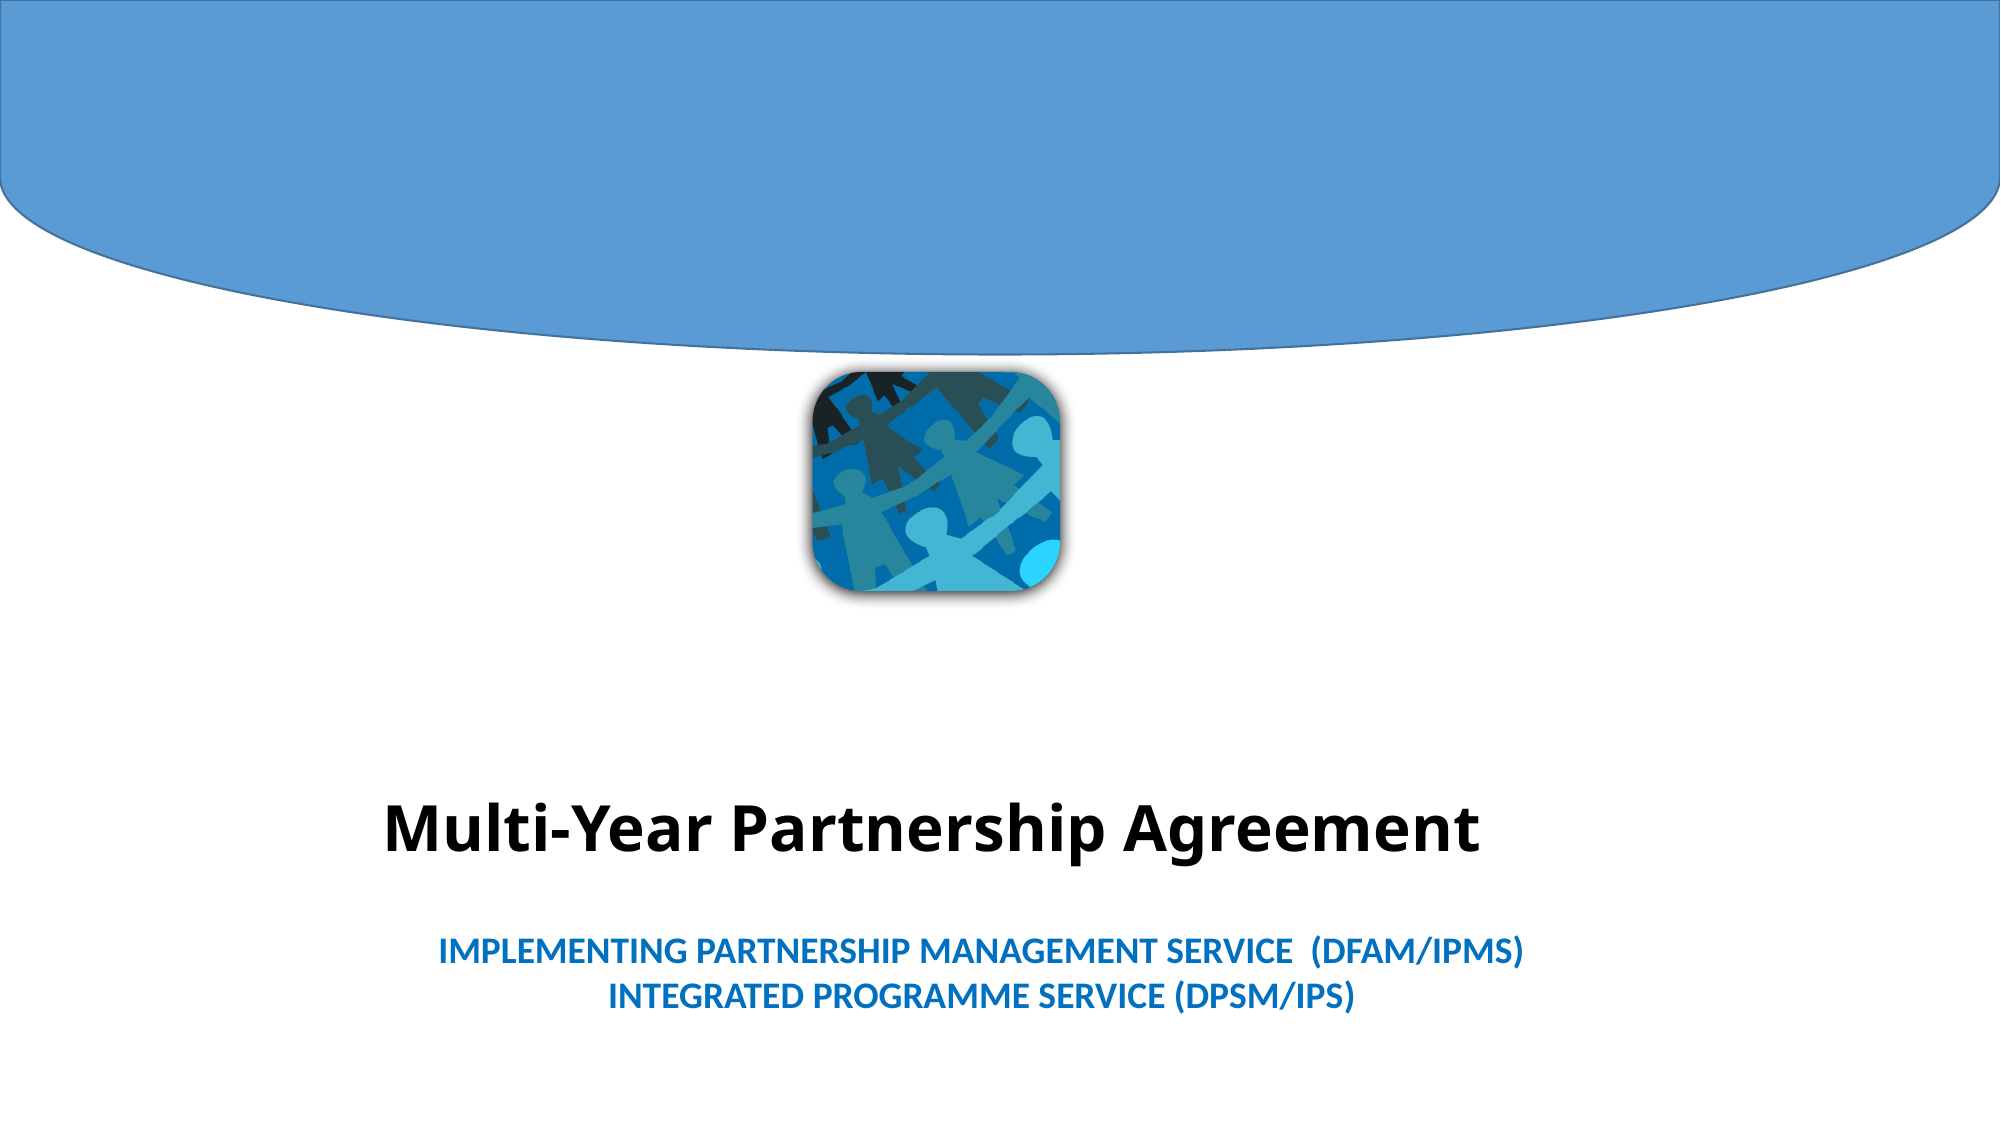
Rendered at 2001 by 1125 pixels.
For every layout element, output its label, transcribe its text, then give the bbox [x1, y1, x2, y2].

picture [812, 371, 1060, 591]
title Multi-Year Partnership Agreement [181, 371, 1682, 873]
text_box IMPLEMENTING PARTNERSHIP MANAGEMENT SERVICE (DFAM/IPMS) INTEGRATED PROGRAMME SERVICE (DPSM/IPS) [258, 918, 1706, 1024]
text_box [0, 0, 2000, 356]
